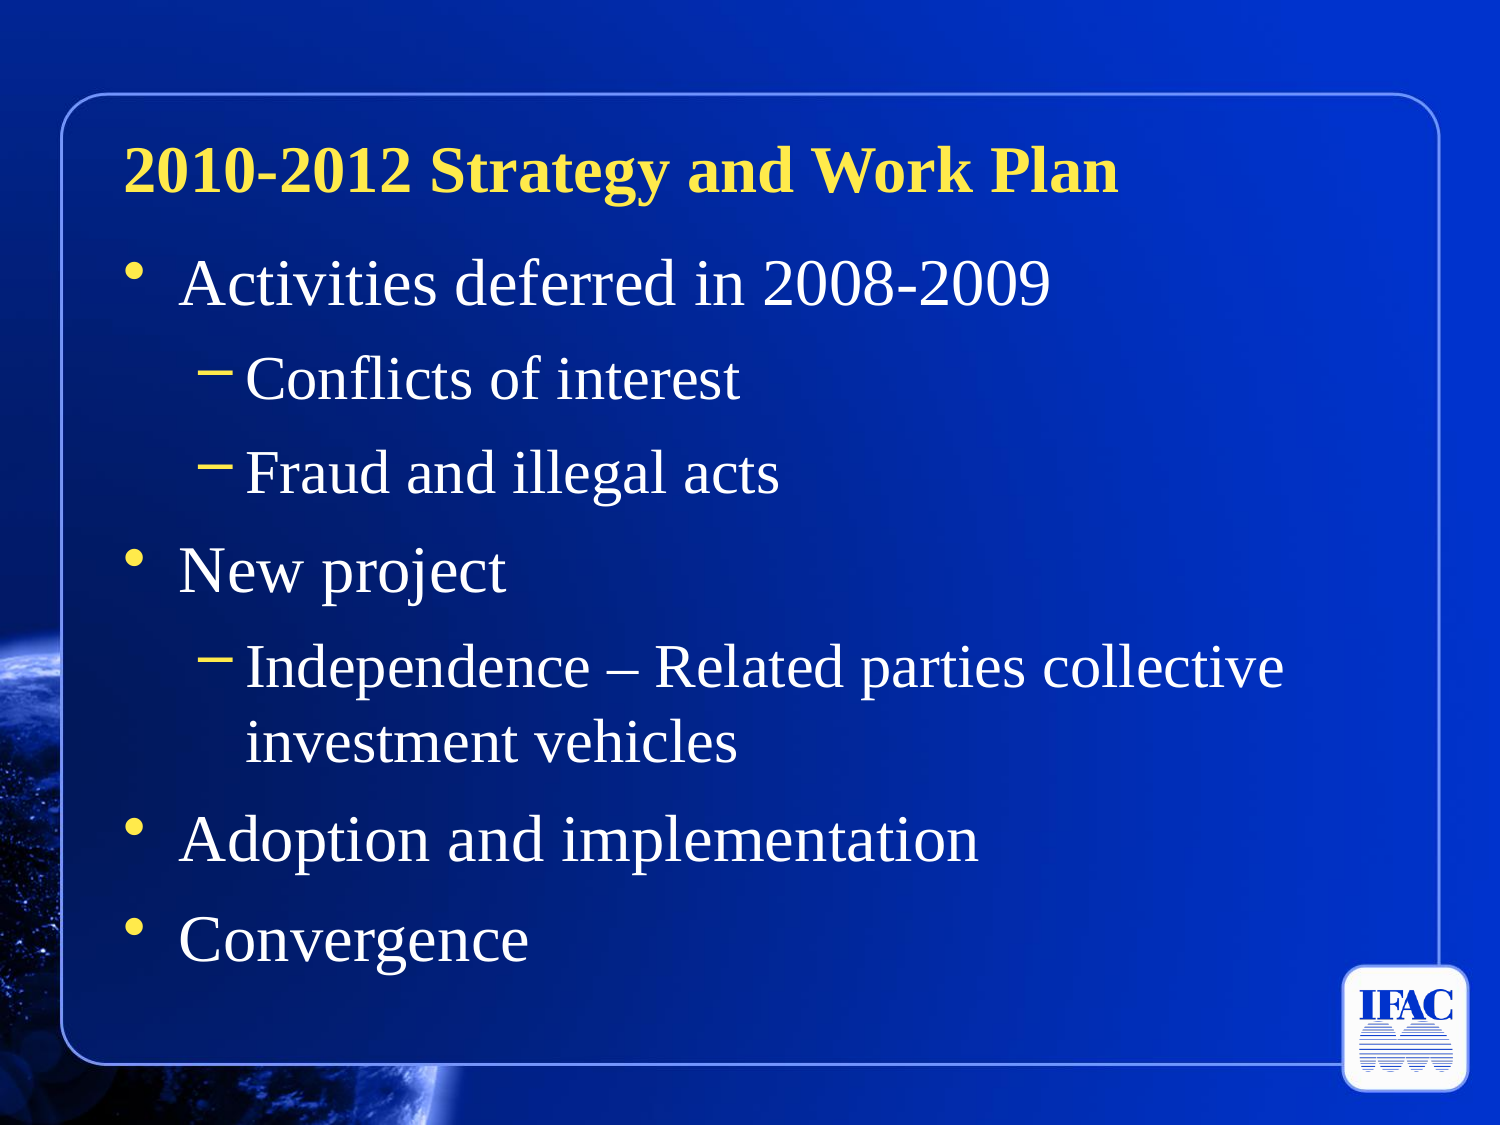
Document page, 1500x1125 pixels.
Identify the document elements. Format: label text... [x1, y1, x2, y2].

picture [0, 0, 1500, 1125]
list 2010-2012 Strategy and Work Plan [107, 118, 1411, 215]
list Activities deferred in 2008-2009 Conflicts of interest Fraud and illegal acts New project Independence – Related parties collective investment vehicles Adoption and implementation Convergence [107, 230, 1411, 1048]
